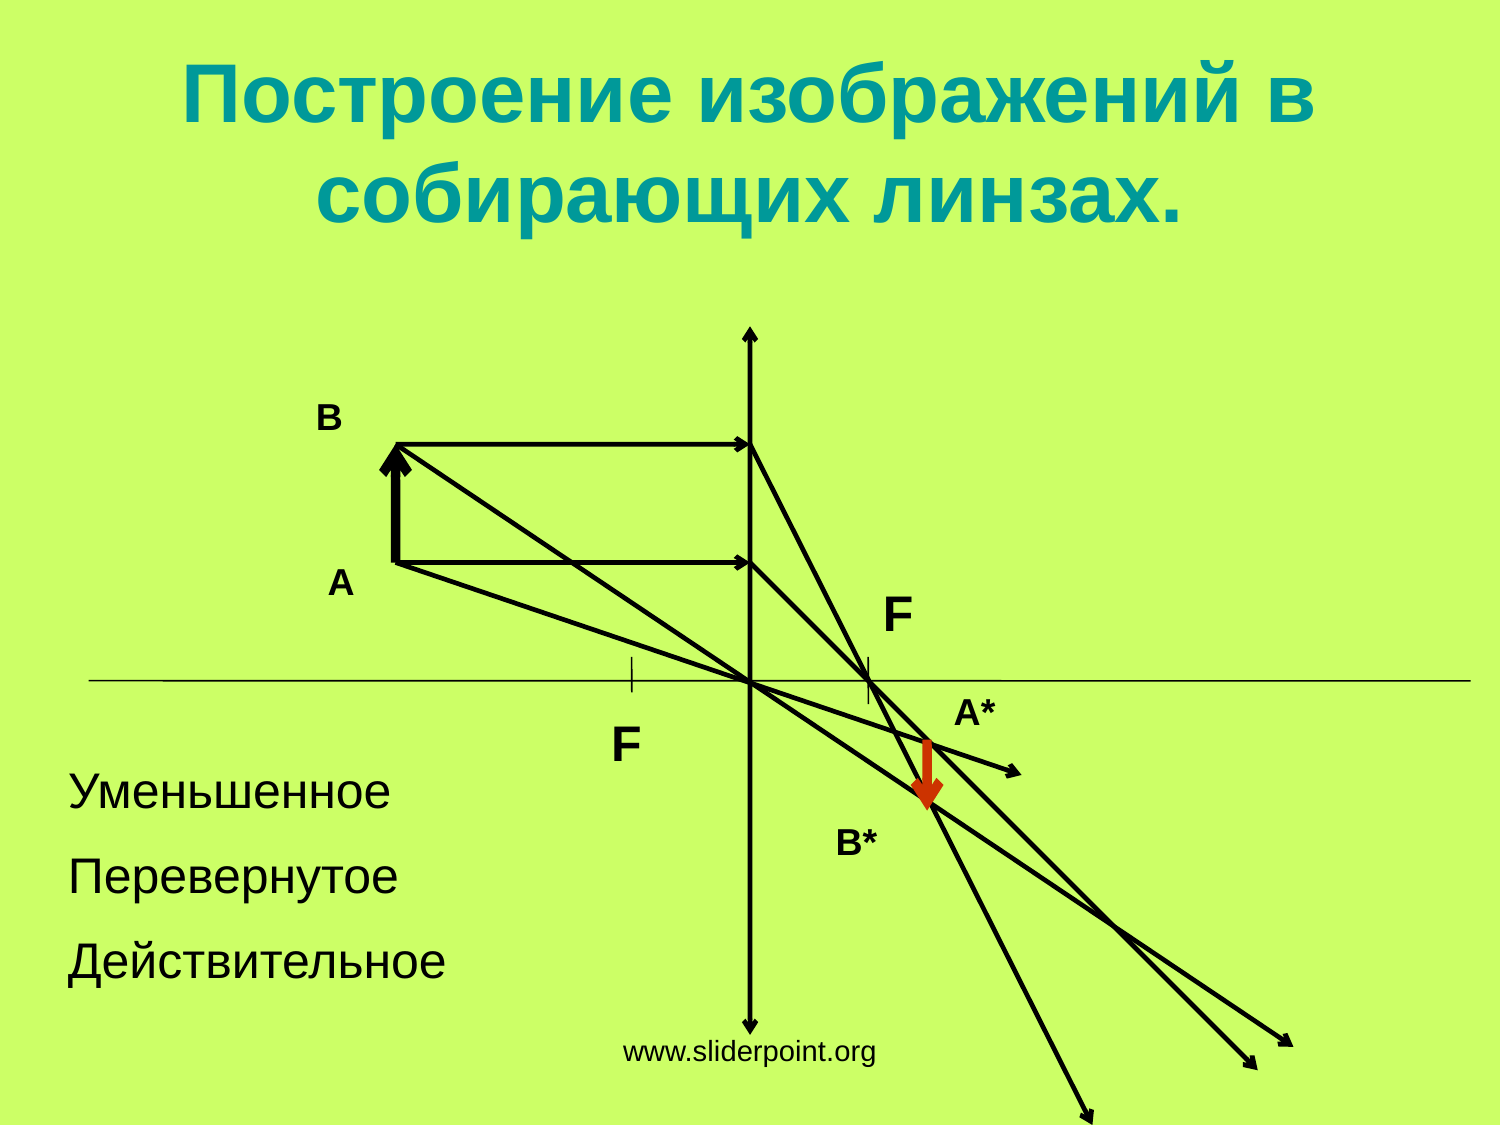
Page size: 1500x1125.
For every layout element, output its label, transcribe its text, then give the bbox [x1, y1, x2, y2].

text_box [742, 326, 758, 444]
text_box [919, 739, 935, 811]
text_box [398, 555, 750, 570]
text_box [928, 743, 1022, 778]
text_box В [301, 385, 372, 446]
text_box F [596, 704, 644, 779]
text_box [1115, 926, 1294, 1047]
footer www.sliderpoint.org [512, 1024, 988, 1103]
text_box В* [820, 810, 916, 871]
text_box Уменьшенное Перевернутое Действительное [53, 751, 561, 1082]
title Построение изображений в собирающих линзах. [74, 44, 1426, 233]
text_box А* [939, 680, 1046, 741]
text_box [933, 746, 1258, 1071]
text_box А [312, 550, 373, 611]
text_box F [868, 574, 916, 649]
text_box [931, 805, 1093, 1125]
